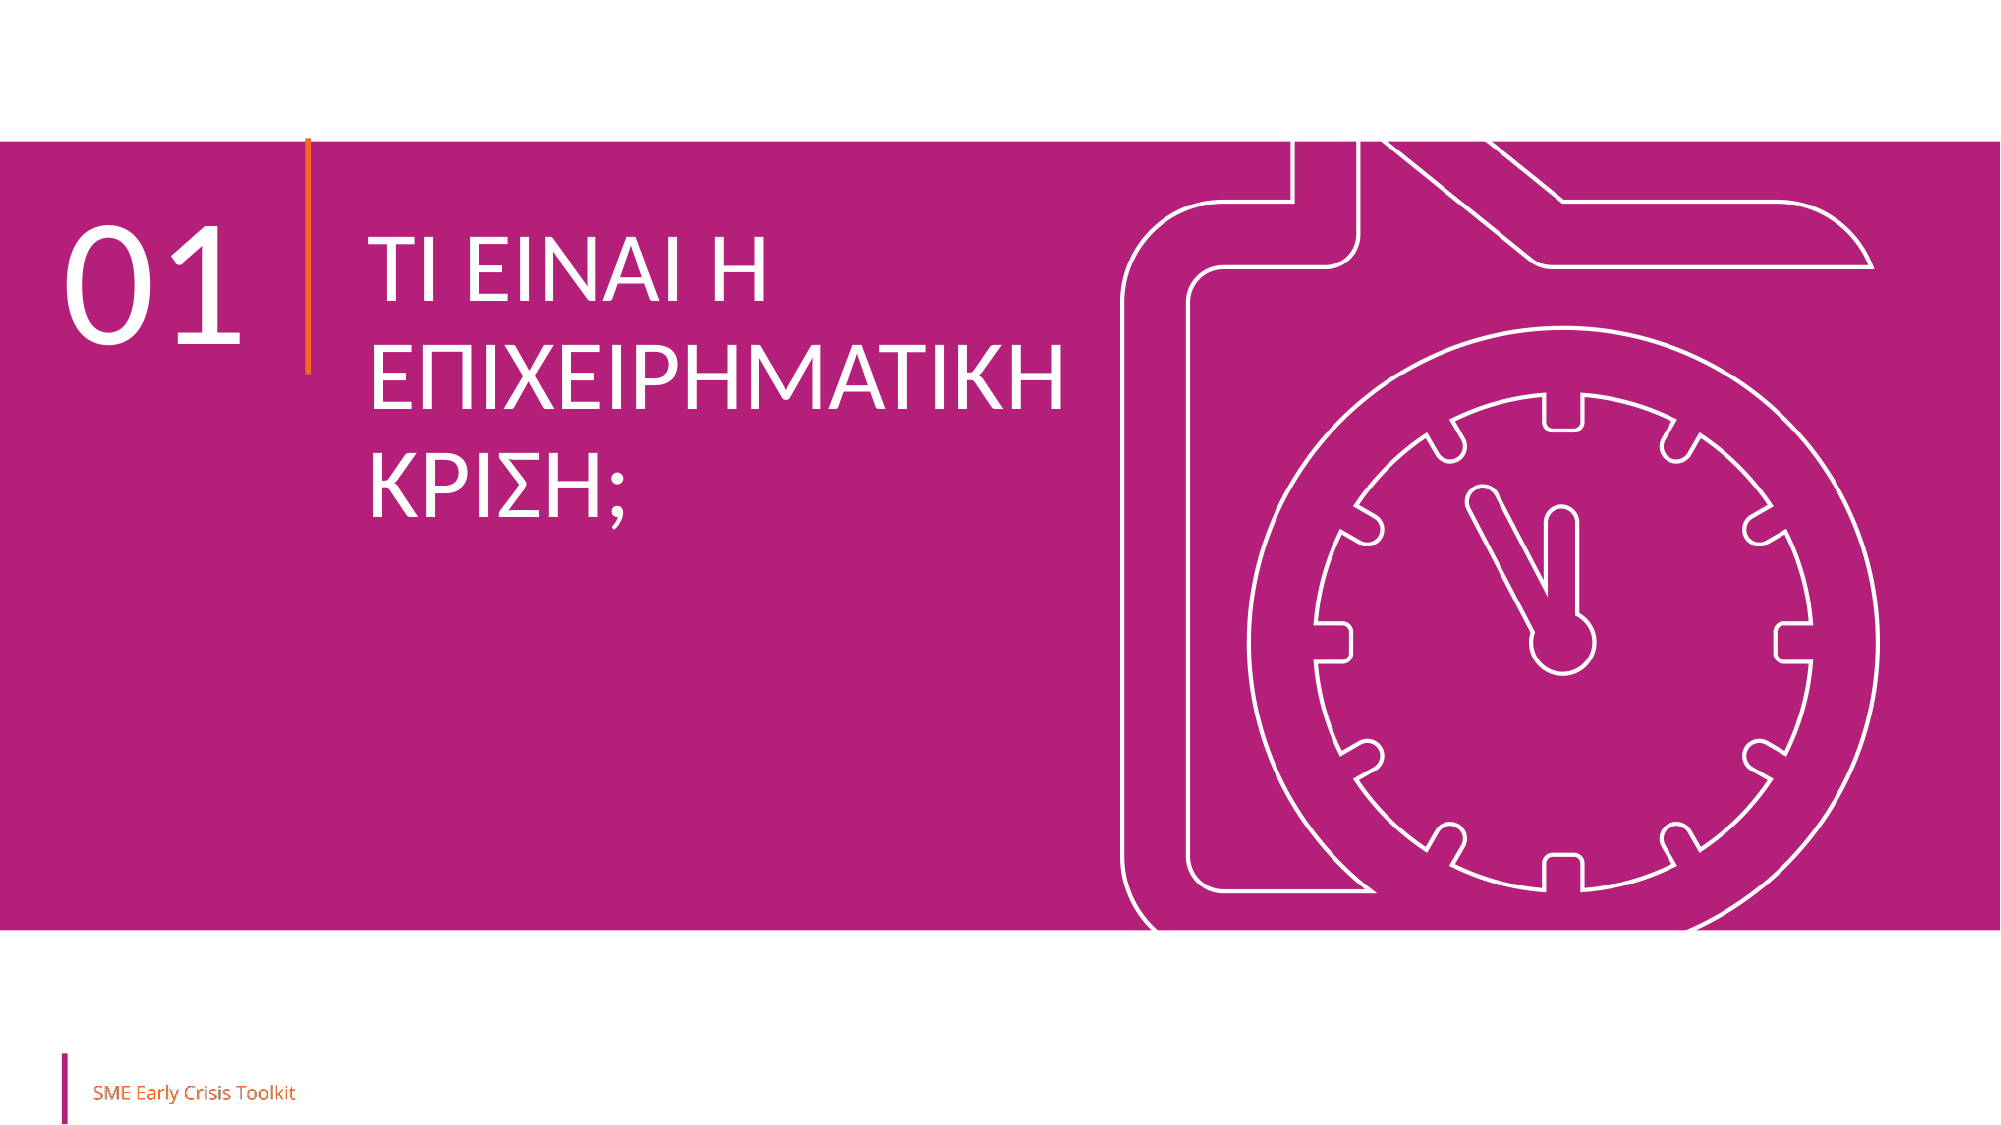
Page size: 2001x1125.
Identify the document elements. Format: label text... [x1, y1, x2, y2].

list ΤΙ ΕΙΝΑΙ Η ΕΠΙΧΕΙΡΗΜΑΤΙΚΗ ΚΡΙΣΗ; [352, 207, 1083, 633]
picture [83, 1080, 295, 1104]
list 01 [0, 178, 264, 274]
picture [962, 141, 1953, 931]
